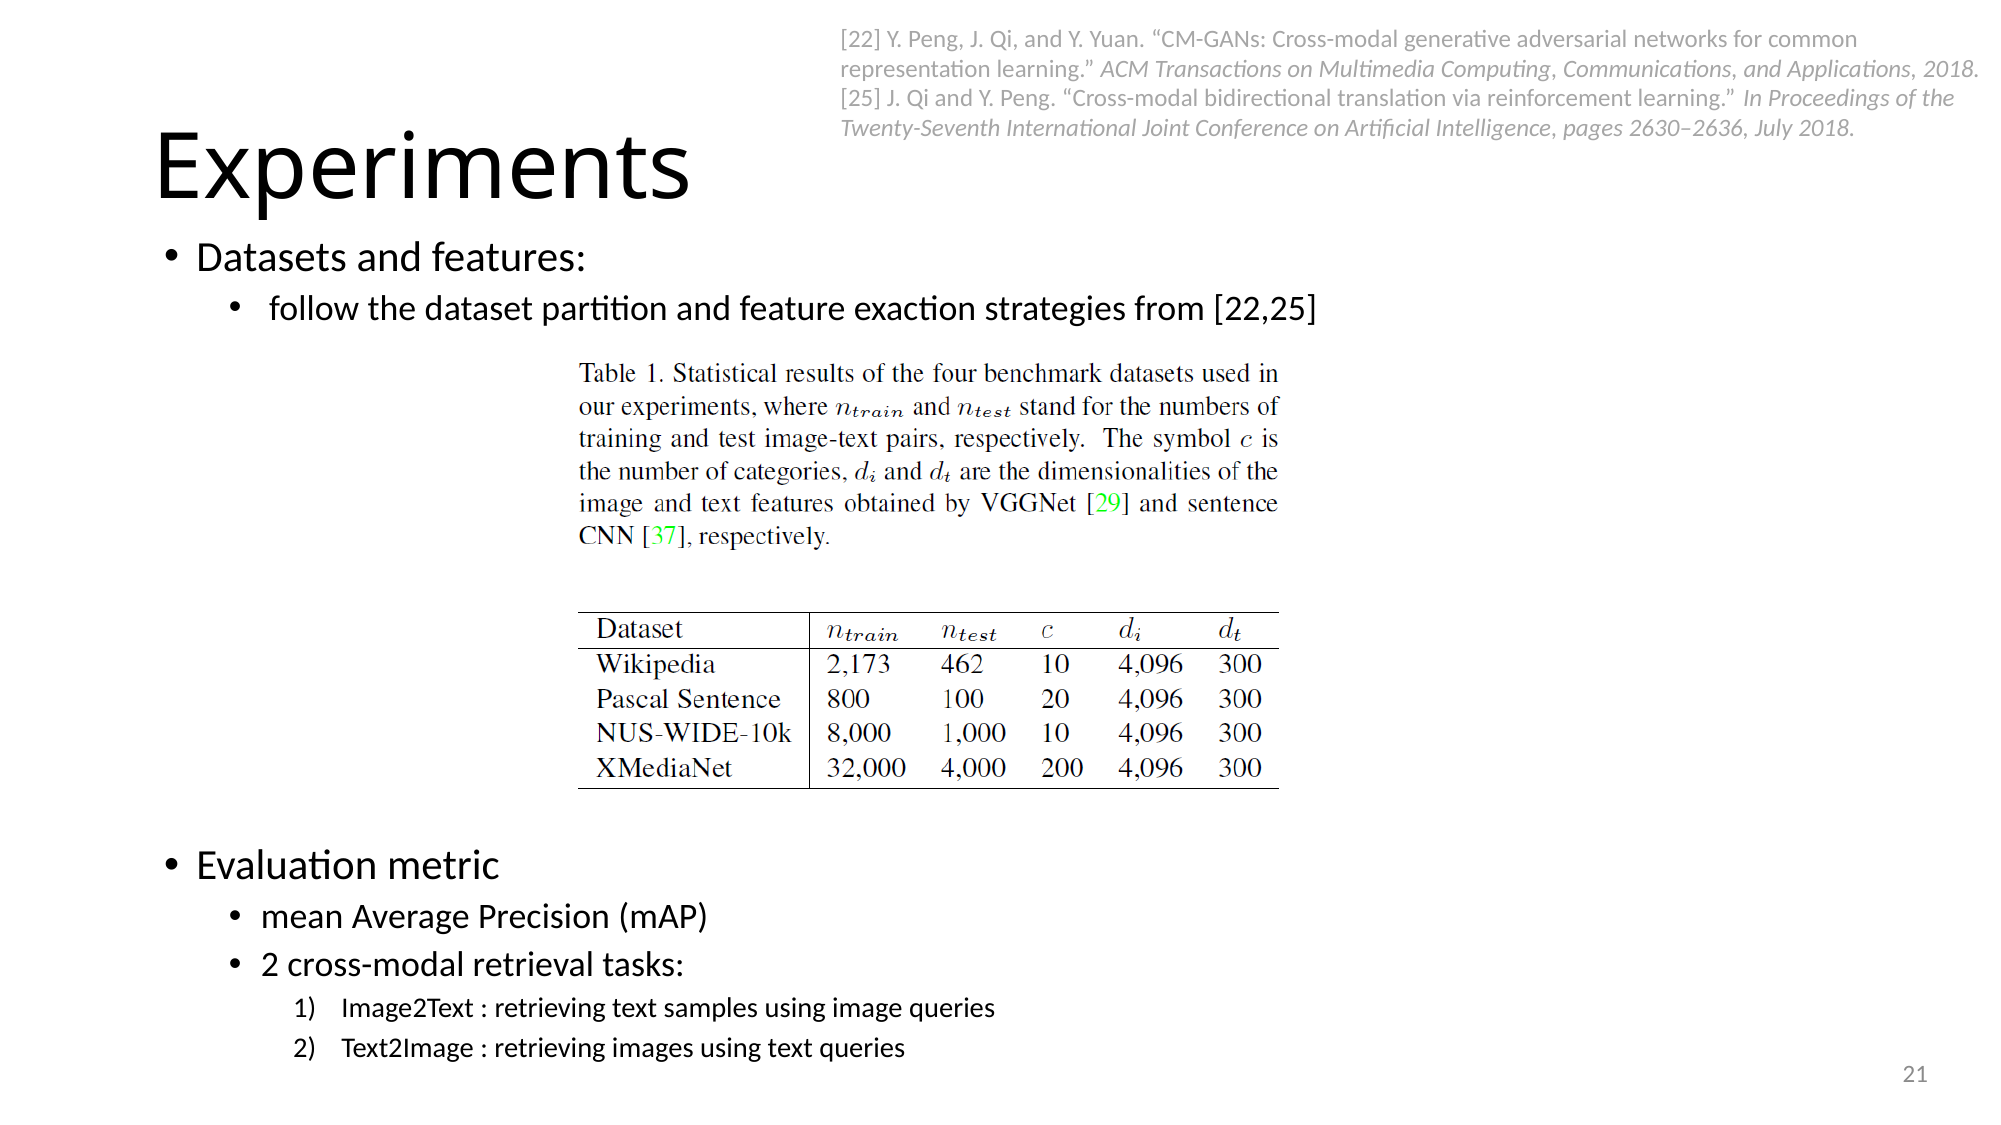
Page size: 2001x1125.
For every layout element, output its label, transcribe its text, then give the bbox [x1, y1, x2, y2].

list Datasets and features: follow the dataset partition and feature exaction strategies from [22,25] Evaluation metric mean Average Precision (mAP) 2 cross-modal retrieval tasks: Image2Text : retrieving text samples using image queries Text2Image : retrieving images using text queries [149, 226, 1875, 1077]
title Experiments [137, 59, 1863, 278]
slide_number 21 [1493, 1042, 1944, 1103]
text_box [22] Y. Peng, J. Qi, and Y. Yuan. “CM-GANs: Cross-modal generative adversarial networks for common representation learning.” ACM Transactions on Multimedia Computing, Communications, and Applications, 2018. [25] J. Qi and Y. Peng. “Cross-modal bidirectional translation via reinforcement learning.” In Proceedings of the Twenty-Seventh International Joint Conference on Artificial Intelligence, pages 2630–2636, July 2018. [825, 14, 2000, 150]
picture [567, 352, 1298, 799]
